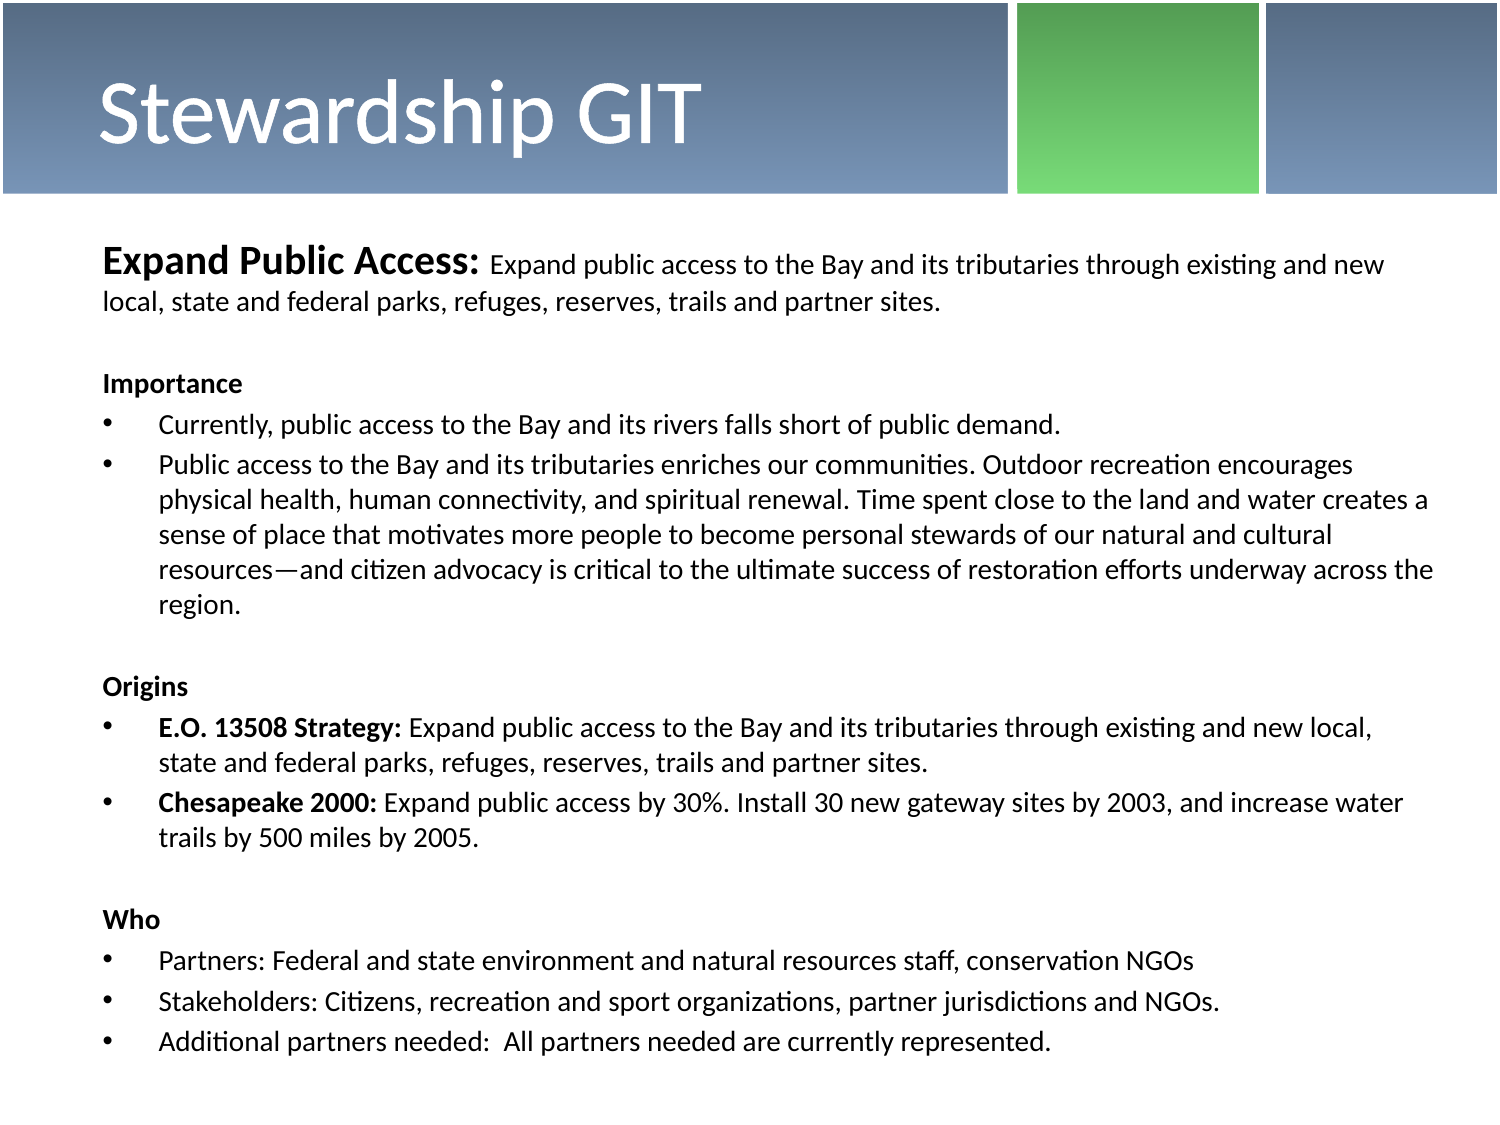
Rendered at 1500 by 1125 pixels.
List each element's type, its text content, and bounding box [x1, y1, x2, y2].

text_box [0, 0, 1500, 201]
list Expand Public Access: Expand public access to the Bay and its tributaries through existing and new local, state and federal parks, refuges, reserves, trails and partner sites. Importance Currently, public access to the Bay and its rivers falls short of public demand. Public access to the Bay and its tributaries enriches our communities. Outdoor recreation encourages physical health, human connectivity, and spiritual renewal. Time spent close to the land and water creates a sense of place that motivates more people to become personal stewards of our natural and cultural resources—and citizen advocacy is critical to the ultimate success of restoration efforts underway across the region. Origins E.O. 13508 Strategy: Expand public access to the Bay and its tributaries through existing and new local, state and federal parks, refuges, reserves, trails and partner sites. Chesapeake 2000: Expand public access by 30%. Install 30 new gateway sites by 2003, and increase water trails by 500 miles by 2005. Who Partners: Federal and state environment and natural resources staff, conservation NGOs Stakeholders: Citizens, recreation and sport organizations, partner jurisdictions and NGOs. Additional partners needed: All partners needed are currently represented. [87, 224, 1450, 1125]
